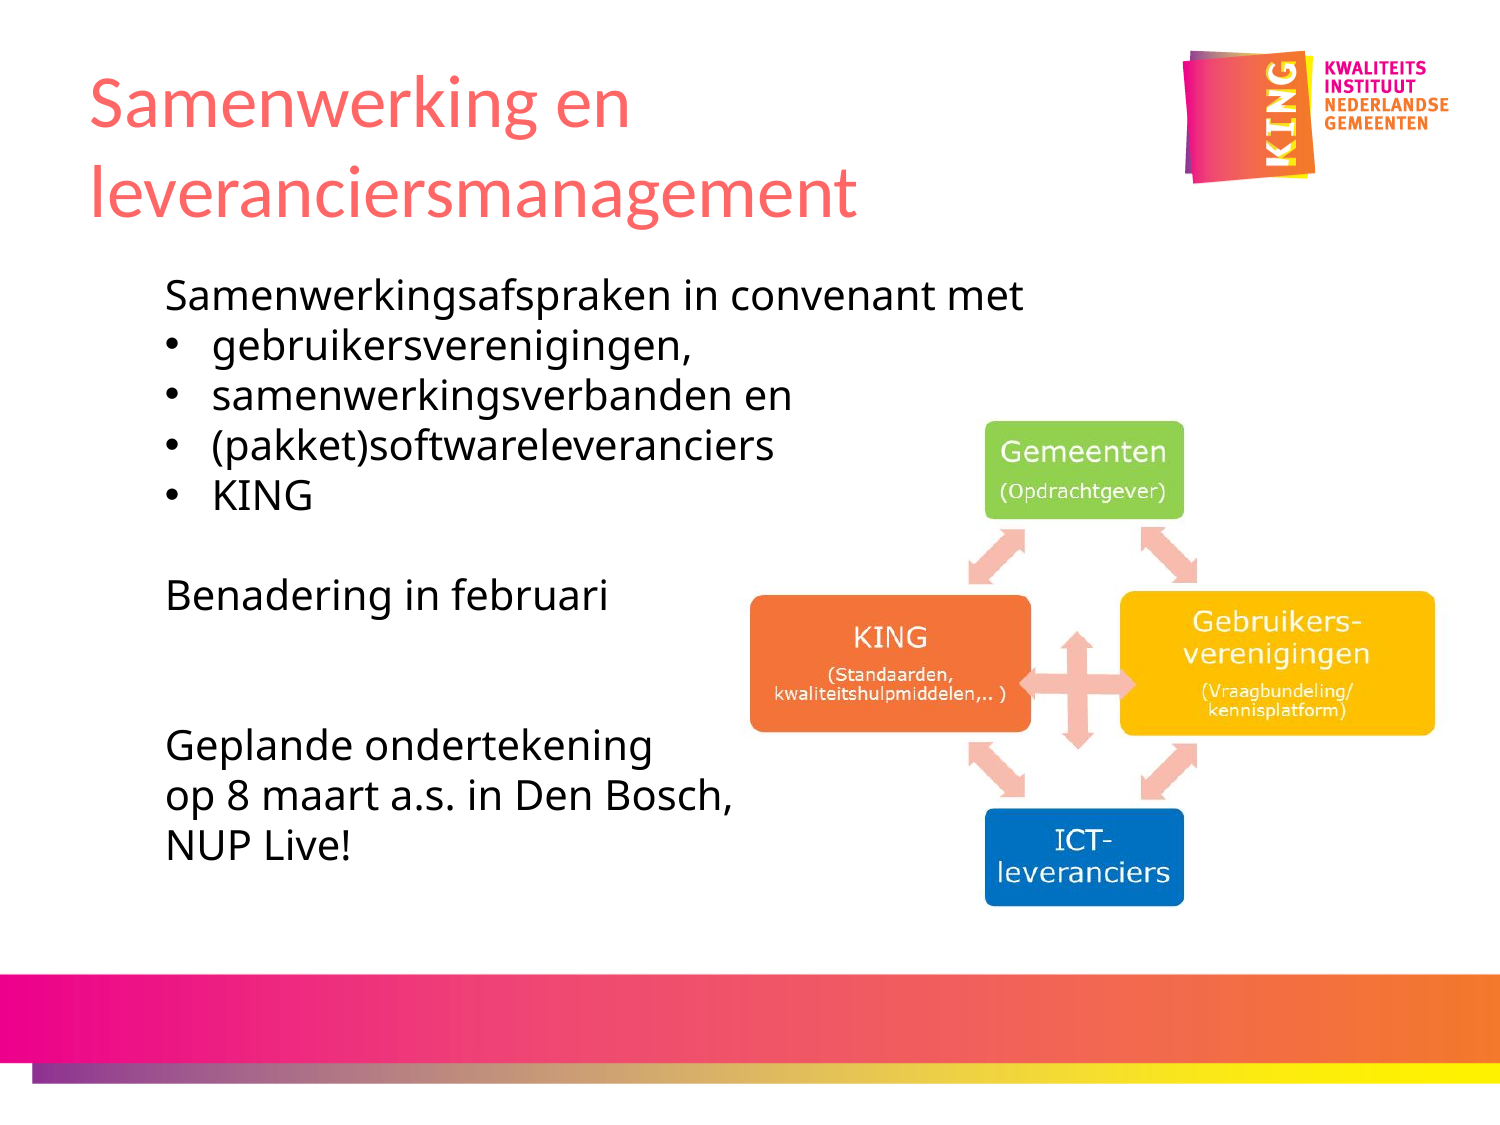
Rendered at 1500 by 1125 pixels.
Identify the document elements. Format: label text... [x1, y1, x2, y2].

text_box Samenwerkingsafspraken in convenant met gebruikersverenigingen, samenwerkingsverbanden en (pakket)softwareleveranciers KING Benadering in februari Geplande ondertekening op 8 maart a.s. in Den Bosch, NUP Live! [75, 261, 1432, 1027]
text_box Samenwerking en leveranciersmanagement [74, 45, 1425, 233]
picture [0, 0, 1500, 1125]
